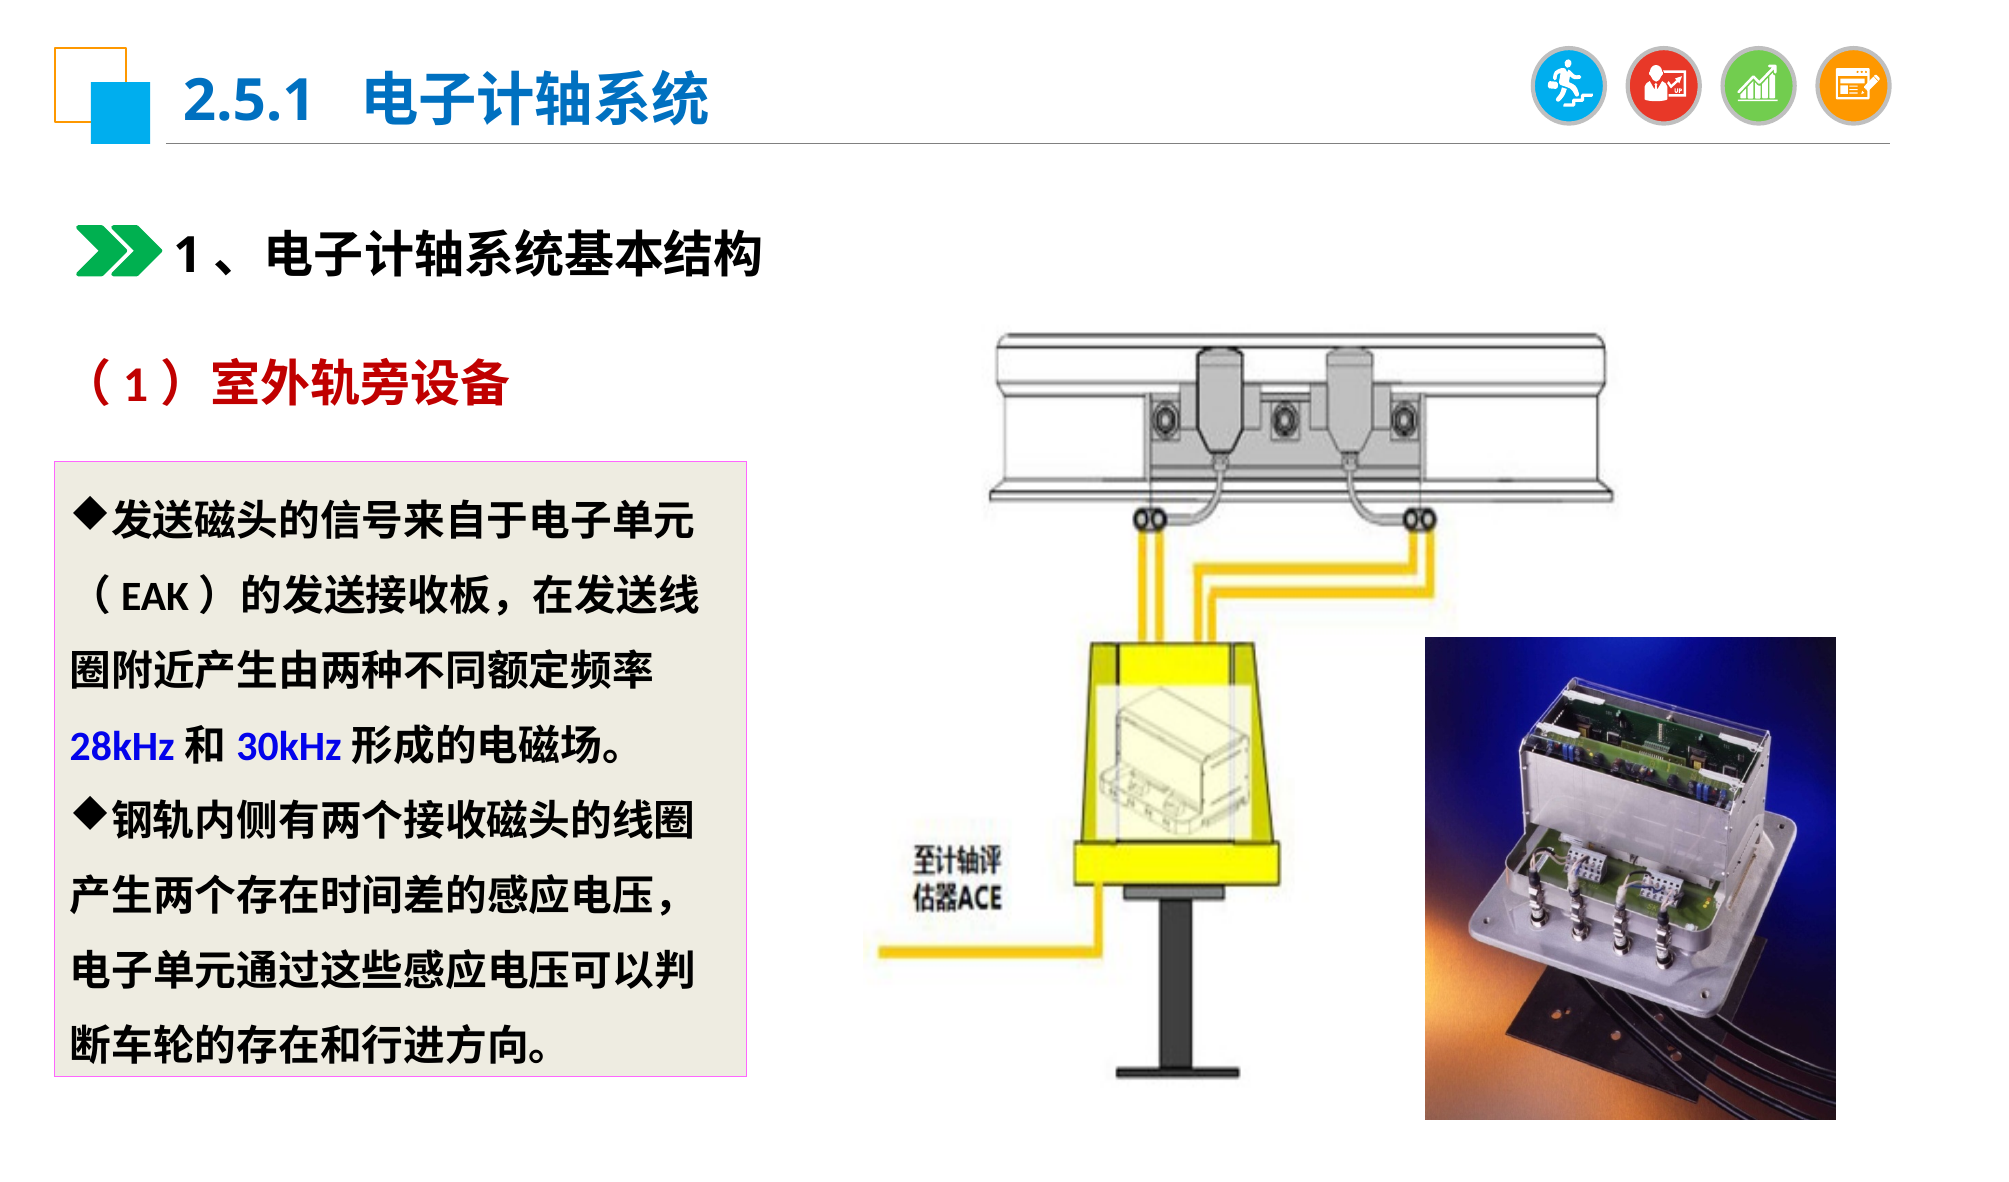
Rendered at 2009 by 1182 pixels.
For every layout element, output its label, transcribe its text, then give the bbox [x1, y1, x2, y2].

text_box （1）室外轨旁设备 [46, 344, 526, 420]
picture [863, 285, 1837, 1120]
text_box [77, 215, 778, 292]
text_box 发送磁头的信号来自于电子单元（EAK）的发送接收板，在发送线圈附近产生由两种不同额定频率28kHz和30kHz形成的电磁场。 钢轨内侧有两个接收磁头的线圈产生两个存在时间差的感应电压，电子单元通过这些感应电压可以判断车轮的存在和行进方向。 [54, 461, 747, 1077]
text_box 2.5.1 电子计轴系统 [162, 51, 731, 142]
